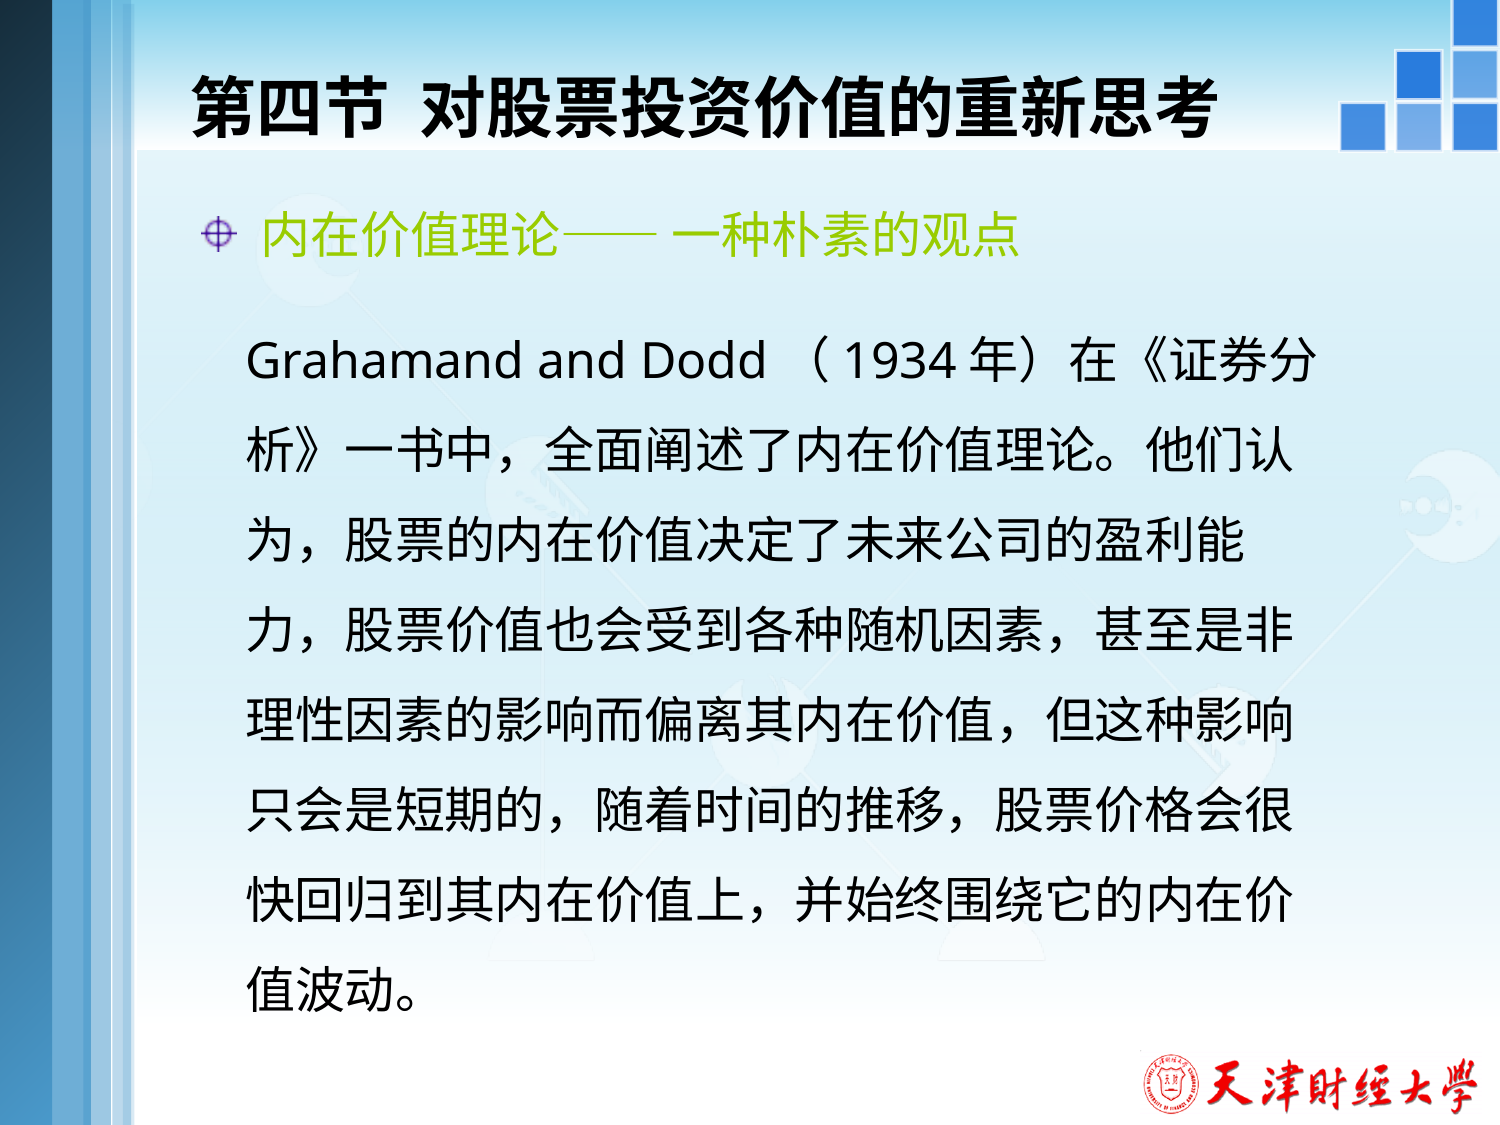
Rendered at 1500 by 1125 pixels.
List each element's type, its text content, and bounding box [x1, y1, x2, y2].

picture [132, 150, 1500, 965]
text_box 第四节 对股票投资价值的重新思考 [174, 74, 1341, 138]
text_box 内在价值理论—— 一种朴素的观点 [186, 196, 1037, 272]
text_box Grahamand and Dodd（1934年）在《证券分析》一书中，全面阐述了内在价值理论。他们认为，股票的内在价值决定了未来公司的盈利能力，股票价值也会受到各种随机因素，甚至是非理性因素的影响而偏离其内在价值，但这种影响只会是短期的，随着时间的推移，股票价格会很快回归到其内在价值上，并始终围绕它的内在价值波动。 [230, 290, 1341, 1026]
picture [1131, 1049, 1500, 1119]
